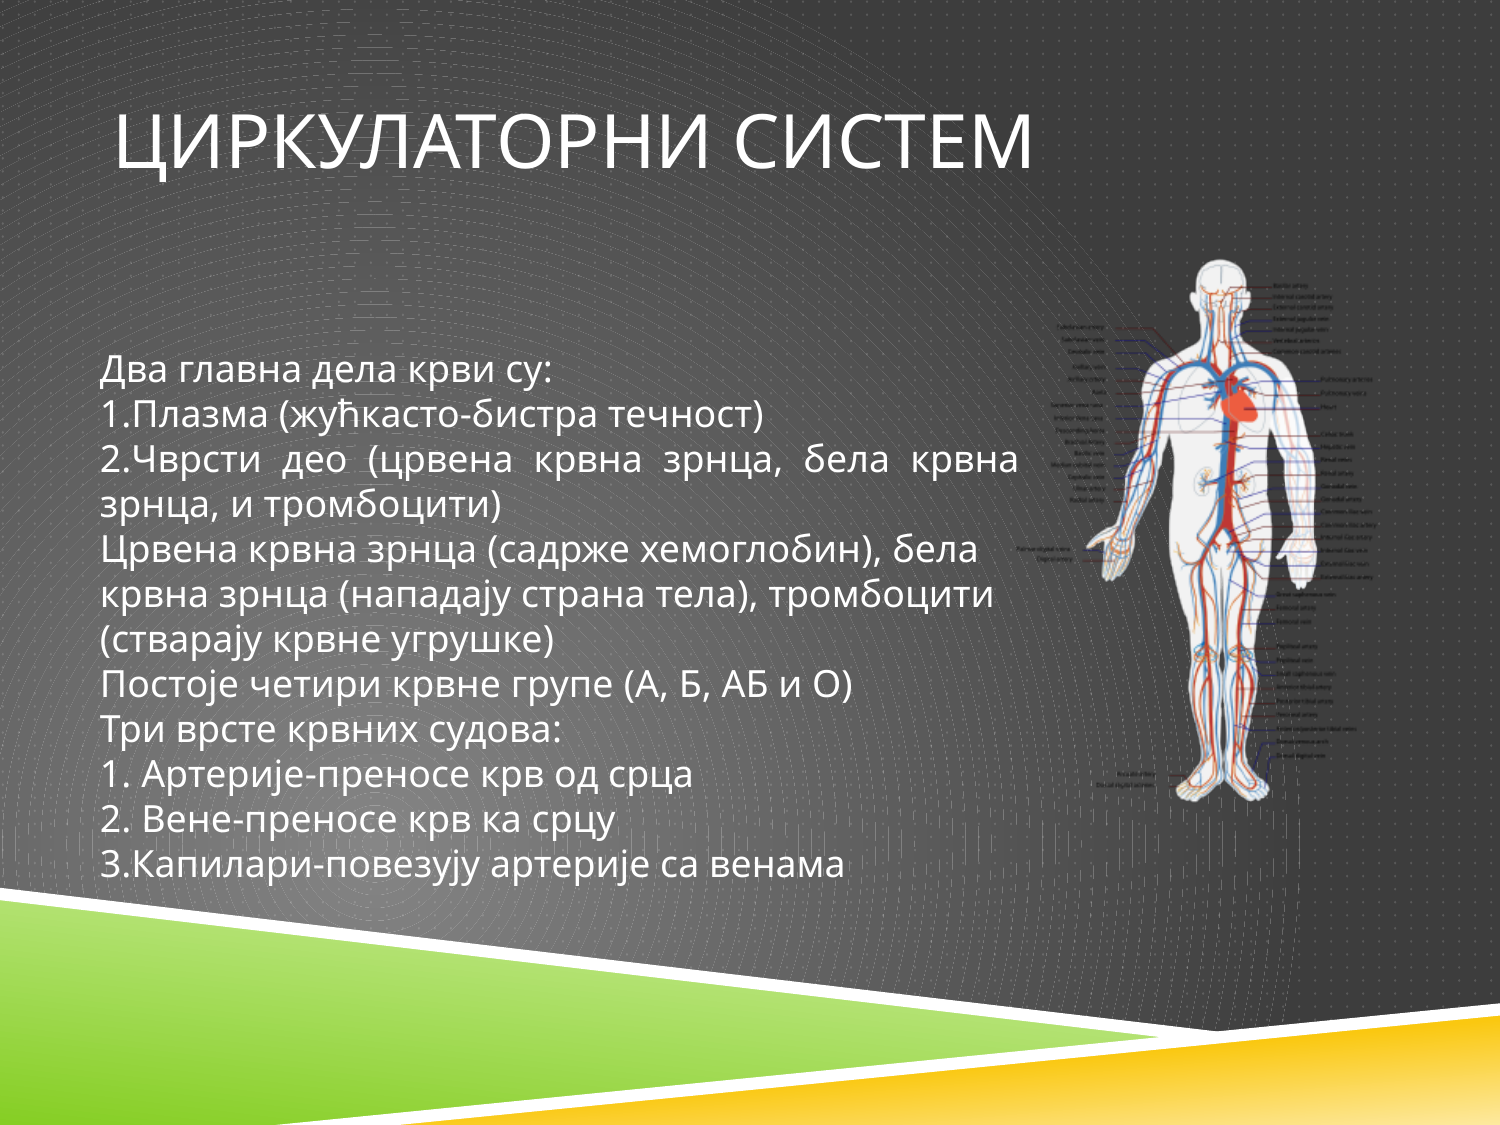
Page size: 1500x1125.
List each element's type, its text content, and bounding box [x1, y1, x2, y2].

title Циркулаторни систем [112, 45, 1388, 233]
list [1012, 253, 1404, 808]
text_box Два главна дела крви су: 1.Плазма (жућкасто-бистра течност) 2.Чврсти део (црвена крвна зрнца, бела крвна зрнца, и тромбоцити) Црвена крвна зрнца (садрже хемоглобин), бела крвна зрнца (нападају страна тела), тромбоцити (стварају крвне угрушке) Постоје четири крвне групе (А, Б, АБ и О) Три врсте крвних судова: 1. Артерије-преносе крв од срца 2. Вене-преносе крв ка срцу 3.Капилари-повезују артерије са венама [85, 337, 1036, 893]
